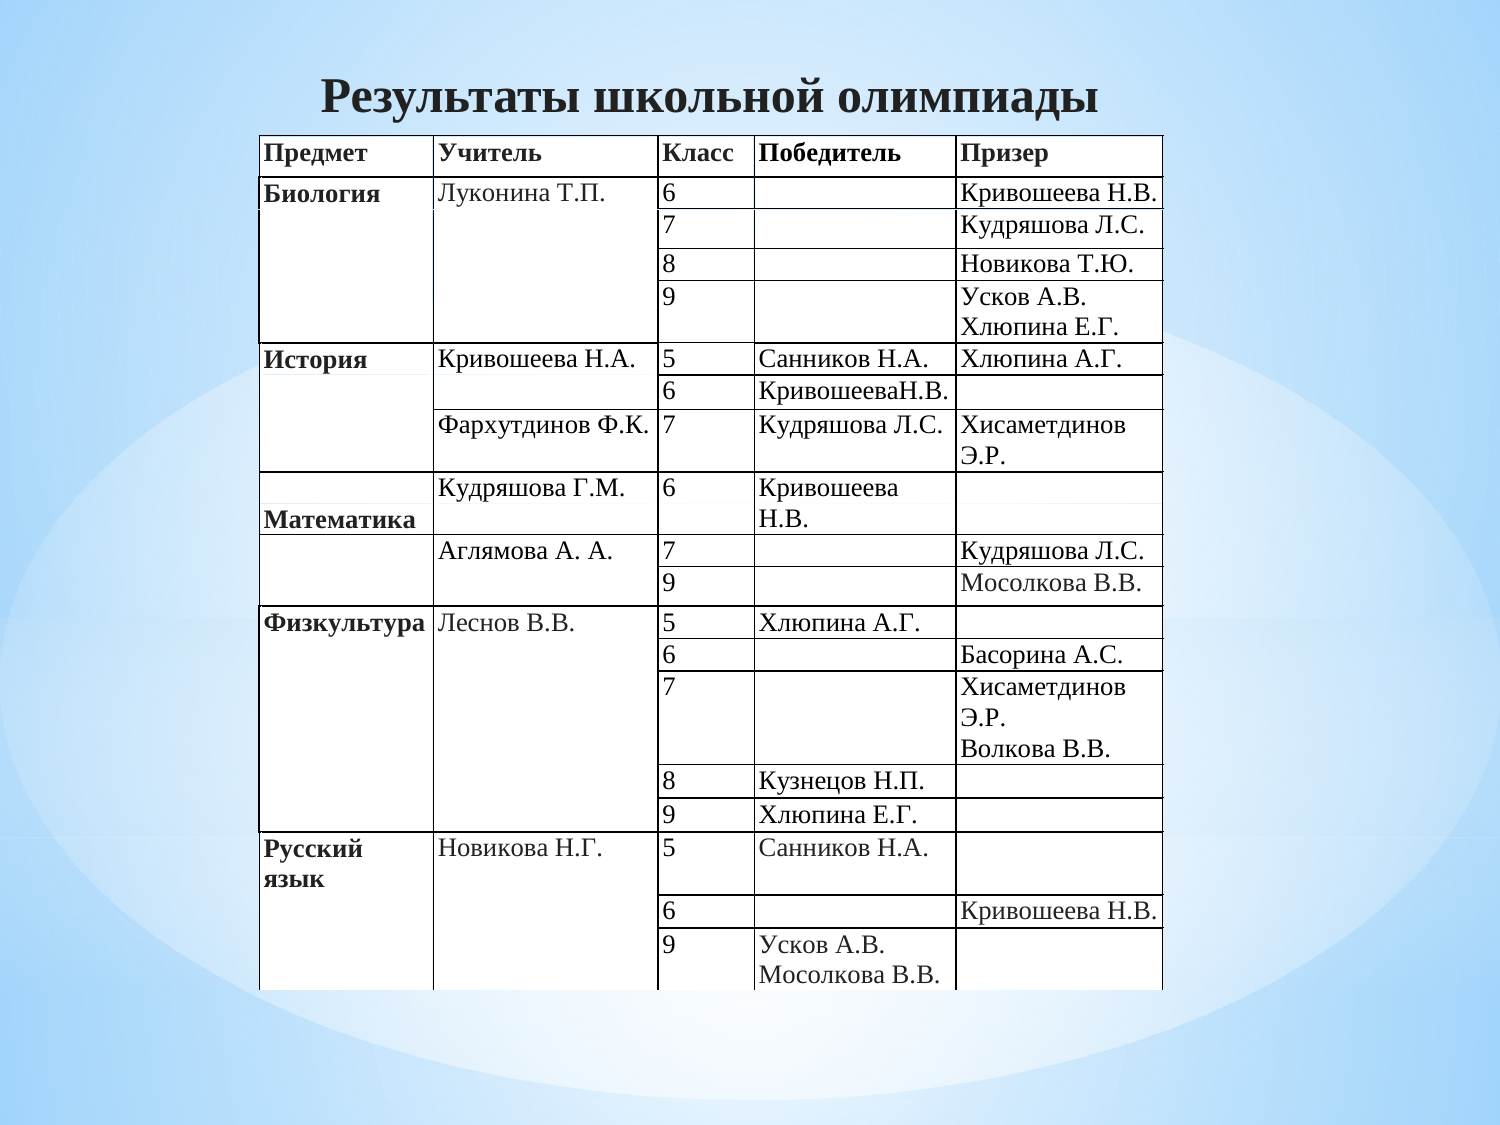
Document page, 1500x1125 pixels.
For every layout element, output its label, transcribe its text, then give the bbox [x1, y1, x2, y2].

picture [253, 134, 1306, 1047]
list Результаты школьной олимпиады [187, 54, 1238, 138]
